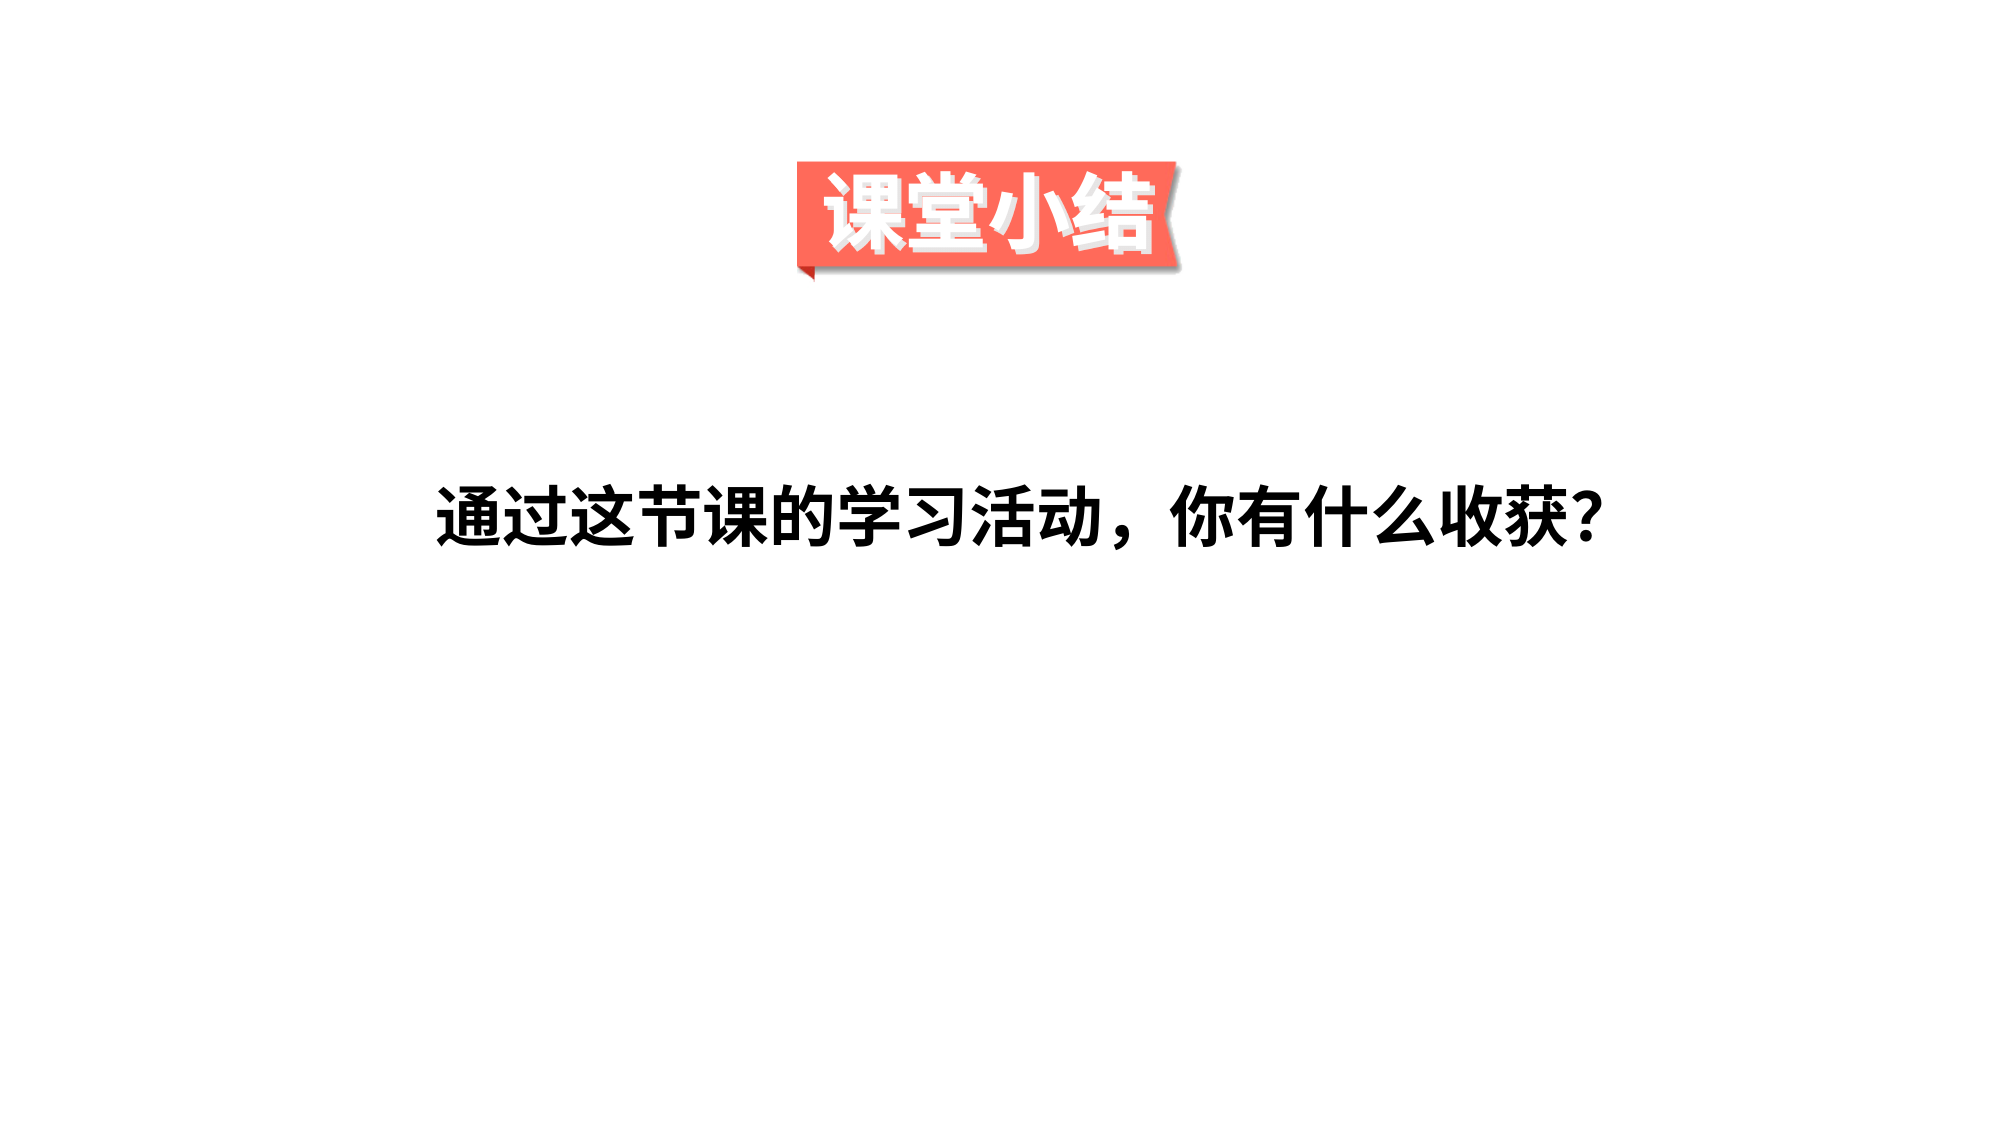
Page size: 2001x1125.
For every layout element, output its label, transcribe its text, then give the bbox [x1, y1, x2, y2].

text_box 通过这节课的学习活动，你有什么收获？ [421, 467, 1662, 563]
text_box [787, 137, 1236, 363]
